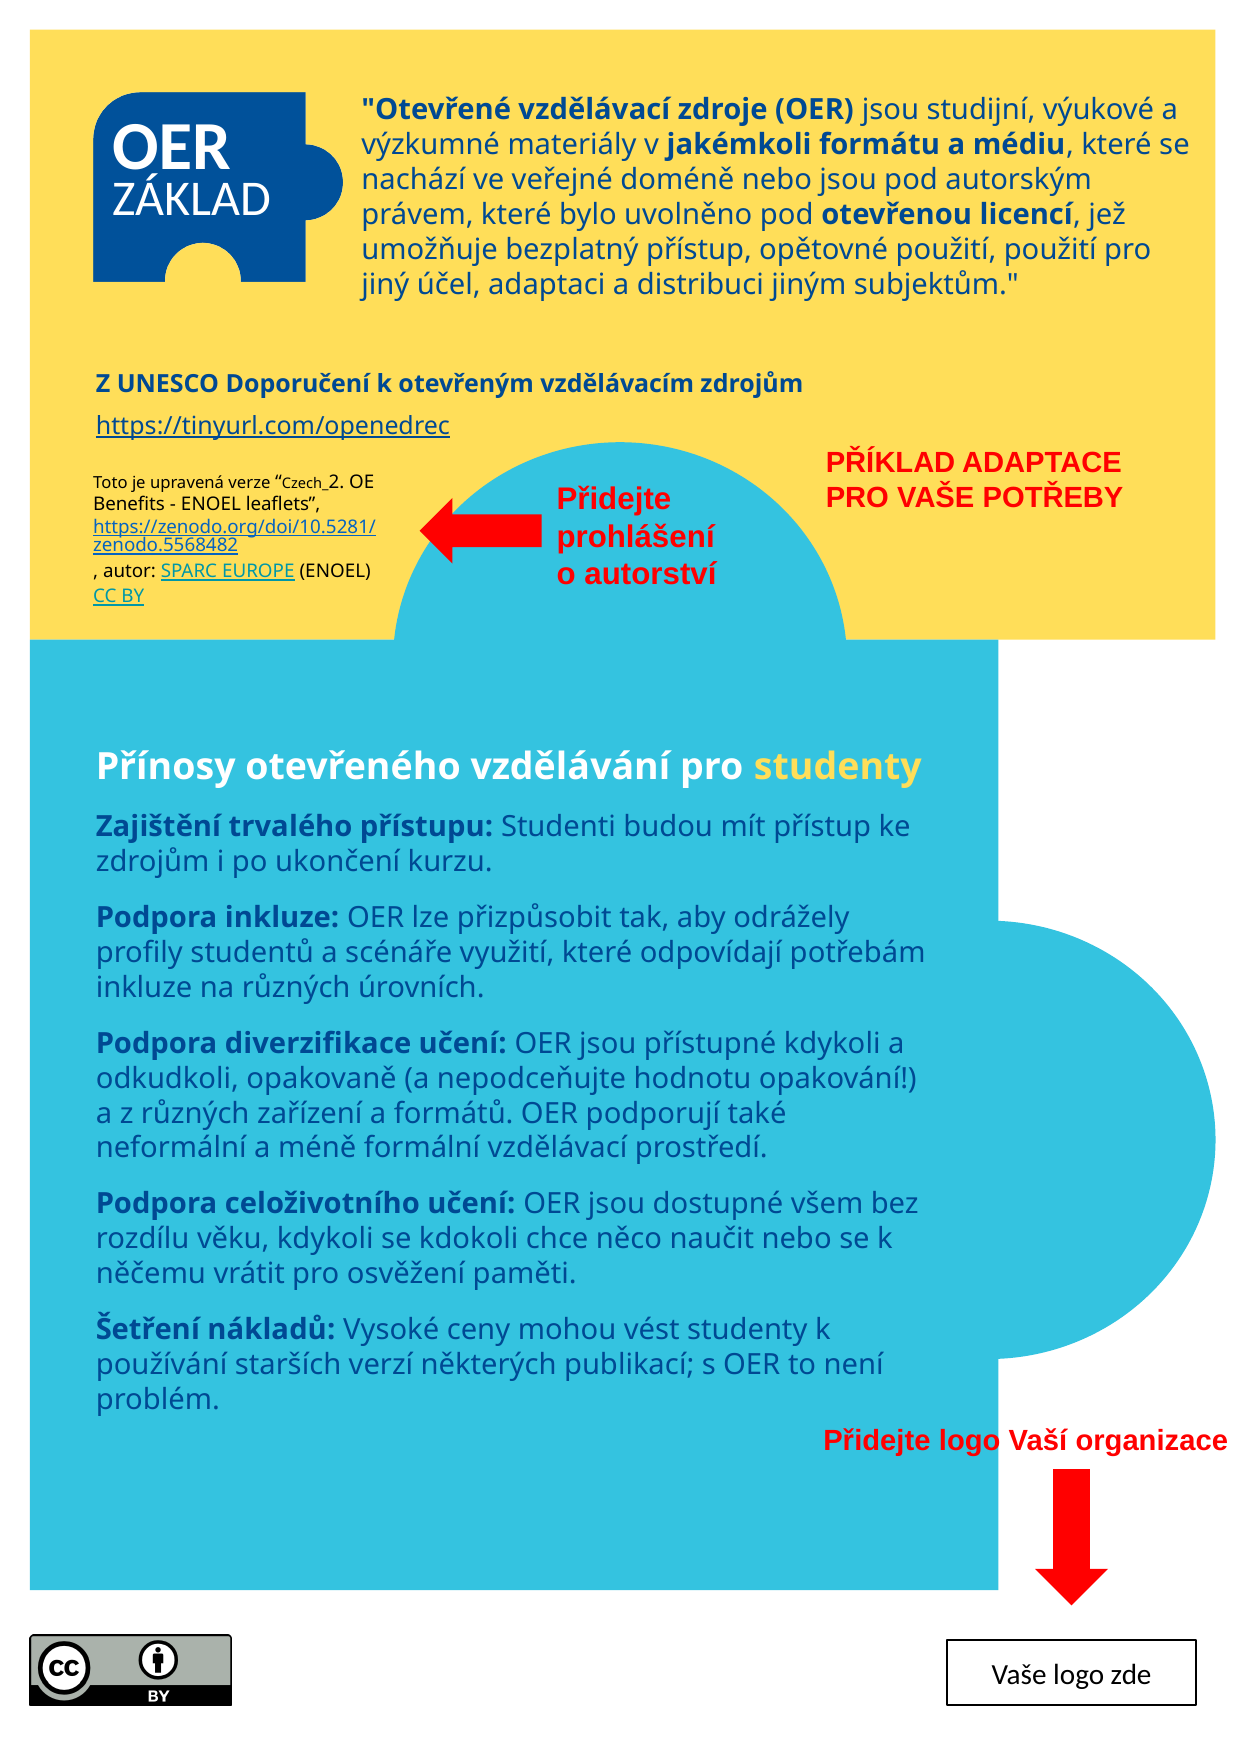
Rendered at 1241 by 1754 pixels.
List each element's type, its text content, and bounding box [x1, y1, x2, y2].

text_box Přínosy otevřeného vzdělávání pro studenty Zajištění trvalého přístupu: Studenti budou mít přístup ke zdrojům i po ukončení kurzu. Podpora inkluze: OER lze přizpůsobit tak, aby odrážely profily studentů a scénáře využití, které odpovídají potřebám inkluze na různých úrovních. Podpora diverzifikace učení: OER jsou přístupné kdykoli a odkudkoli, opakovaně (a nepodceňujte hodnotu opakování!) a z různých zařízení a formátů. OER podporují také neformální a méně formální vzdělávací prostředí. Podpora celoživotního učení: OER jsou dostupné všem bez rozdílu věku, kdykoli se kdokoli chce něco naučit nebo se k něčemu vrátit pro osvěžení paměti. Šetření nákladů: Vysoké ceny mohou vést studenty k používání starších verzí některých publikací; s OER to není problém. [80, 726, 948, 1431]
picture [93, 92, 343, 282]
text_box PŘÍKLAD ADAPTACE PRO VAŠE POTŘEBY [810, 428, 1188, 529]
text_box Přidejte prohlášení o autorství [541, 463, 744, 606]
text_box [419, 497, 542, 564]
text_box [948, 920, 1216, 1360]
text_box Toto je upravená verze “Czech_2. OE Benefits - ENOEL leaflets”, https://zenodo.org/doi/10.5281/zenodo.5568482, autor: SPARC EUROPE (ENOEL) CC BY [80, 457, 393, 604]
text_box [29, 29, 1216, 639]
picture [29, 1634, 233, 1706]
text_box [1035, 1472, 1109, 1606]
text_box [694, 453, 1216, 640]
text_box Přidejte logo Vaší organizace [808, 1406, 1241, 1472]
text_box Z UNESCO Doporučení k otevřeným vzdělávacím zdrojům https://tinyurl.com/openedrec [80, 365, 1241, 453]
text_box [393, 477, 848, 726]
text_box Vaše logo zde [947, 1639, 1197, 1705]
text_box "Otevřené vzdělávací zdroje (OER) jsou studijní, výukové a výzkumné materiály v jakémkoli formátu a médiu, které se nachází ve veřejné doméně nebo jsou pod autorským právem, které bylo uvolněno pod otevřenou licencí, jež umožňuje bezplatný přístup, opětovné použití, použití pro jiný účel, adaptaci a distribuci jiným subjektům." [346, 75, 1206, 316]
text_box [453, 453, 717, 514]
text_box [29, 639, 999, 1591]
